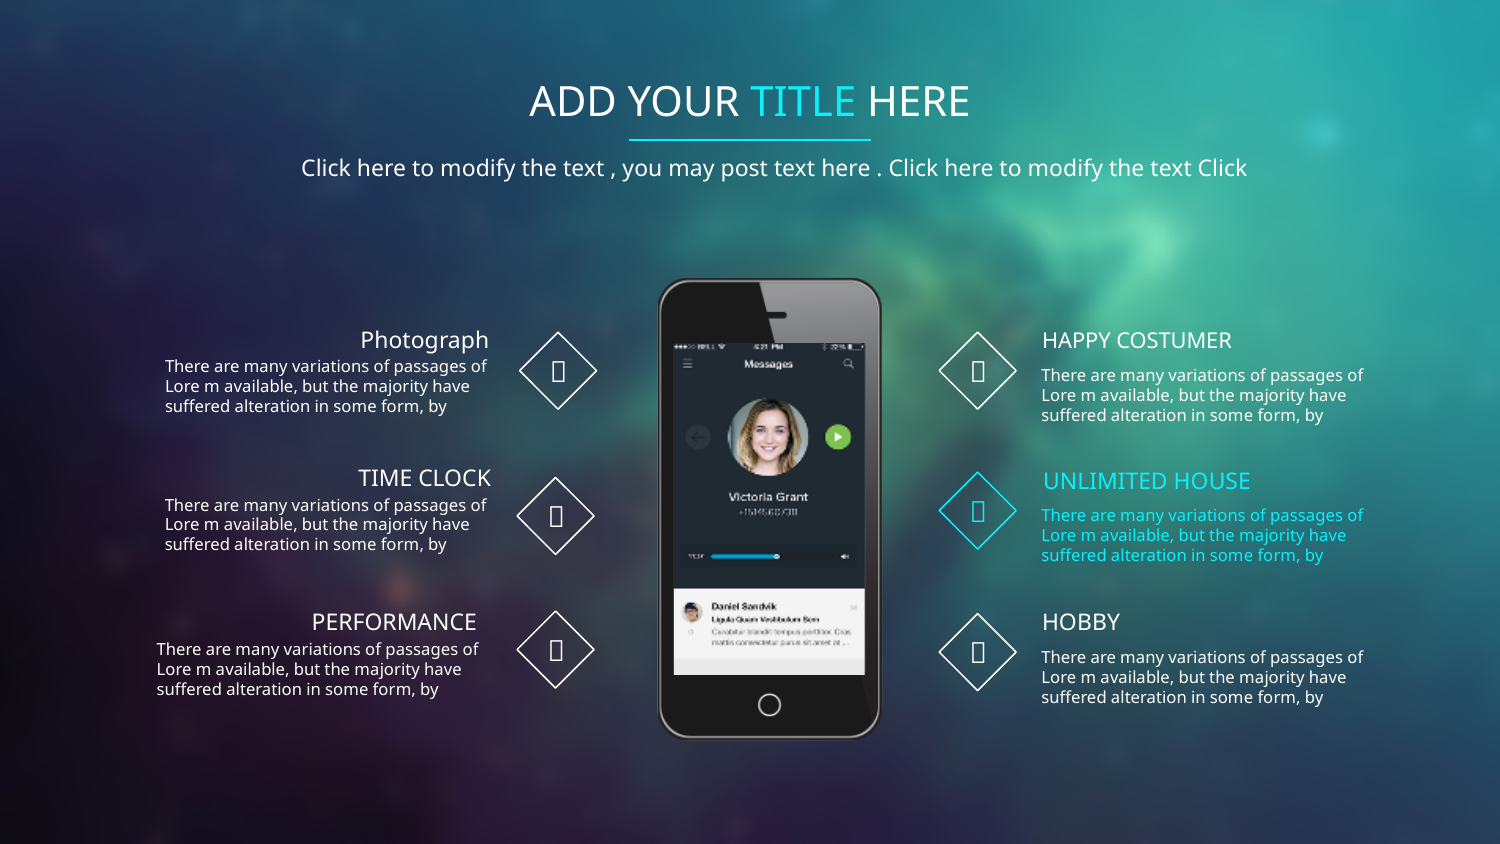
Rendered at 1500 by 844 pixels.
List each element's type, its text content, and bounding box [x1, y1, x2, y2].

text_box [1026, 600, 1397, 716]
text_box  [937, 330, 1019, 412]
text_box  [541, 609, 597, 691]
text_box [1026, 318, 1397, 434]
text_box  [550, 330, 599, 412]
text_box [149, 455, 545, 563]
picture [0, 0, 1500, 844]
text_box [141, 600, 537, 708]
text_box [1026, 458, 1397, 574]
text_box  [549, 475, 597, 557]
text_box  [937, 469, 1019, 552]
text_box  [937, 611, 1019, 693]
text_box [149, 317, 546, 425]
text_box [653, 275, 885, 743]
